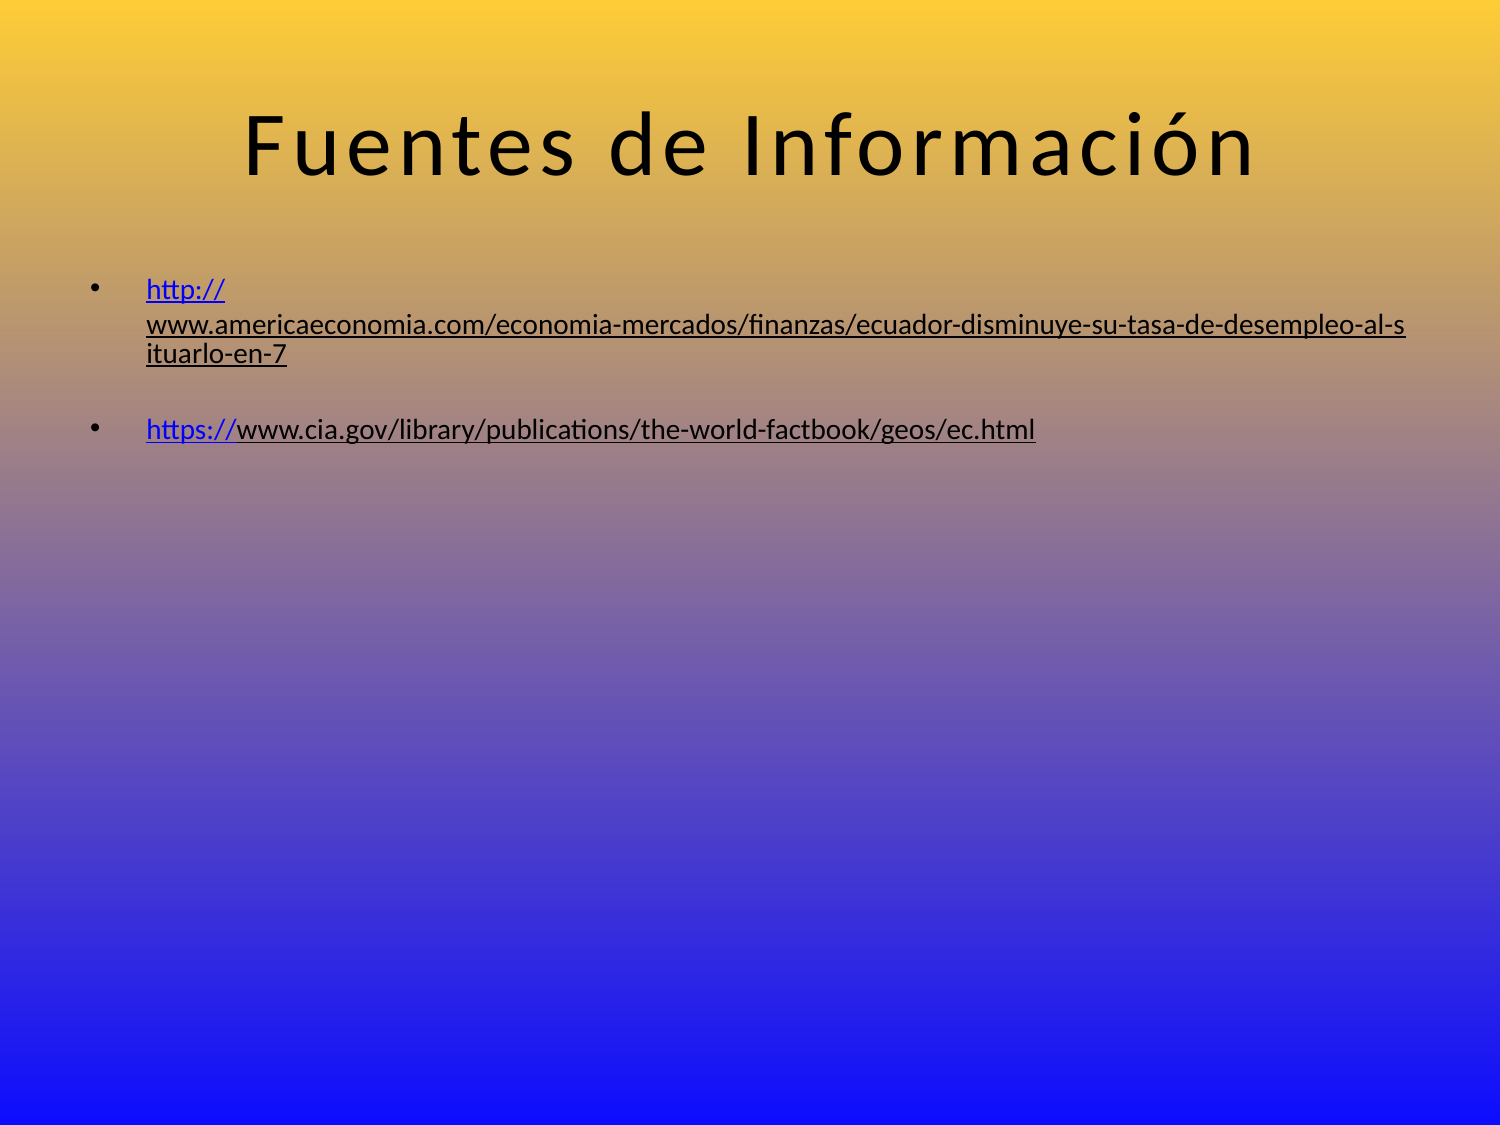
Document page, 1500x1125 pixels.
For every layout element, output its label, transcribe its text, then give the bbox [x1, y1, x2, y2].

title Fuentes de Información [75, 45, 1425, 233]
list http://www.americaeconomia.com/economia-mercados/finanzas/ecuador-disminuye-su-tasa-de-desempleo-al-situarlo-en-7 https://www.cia.gov/library/publications/the-world-factbook/geos/ec.html [75, 262, 1425, 1005]
